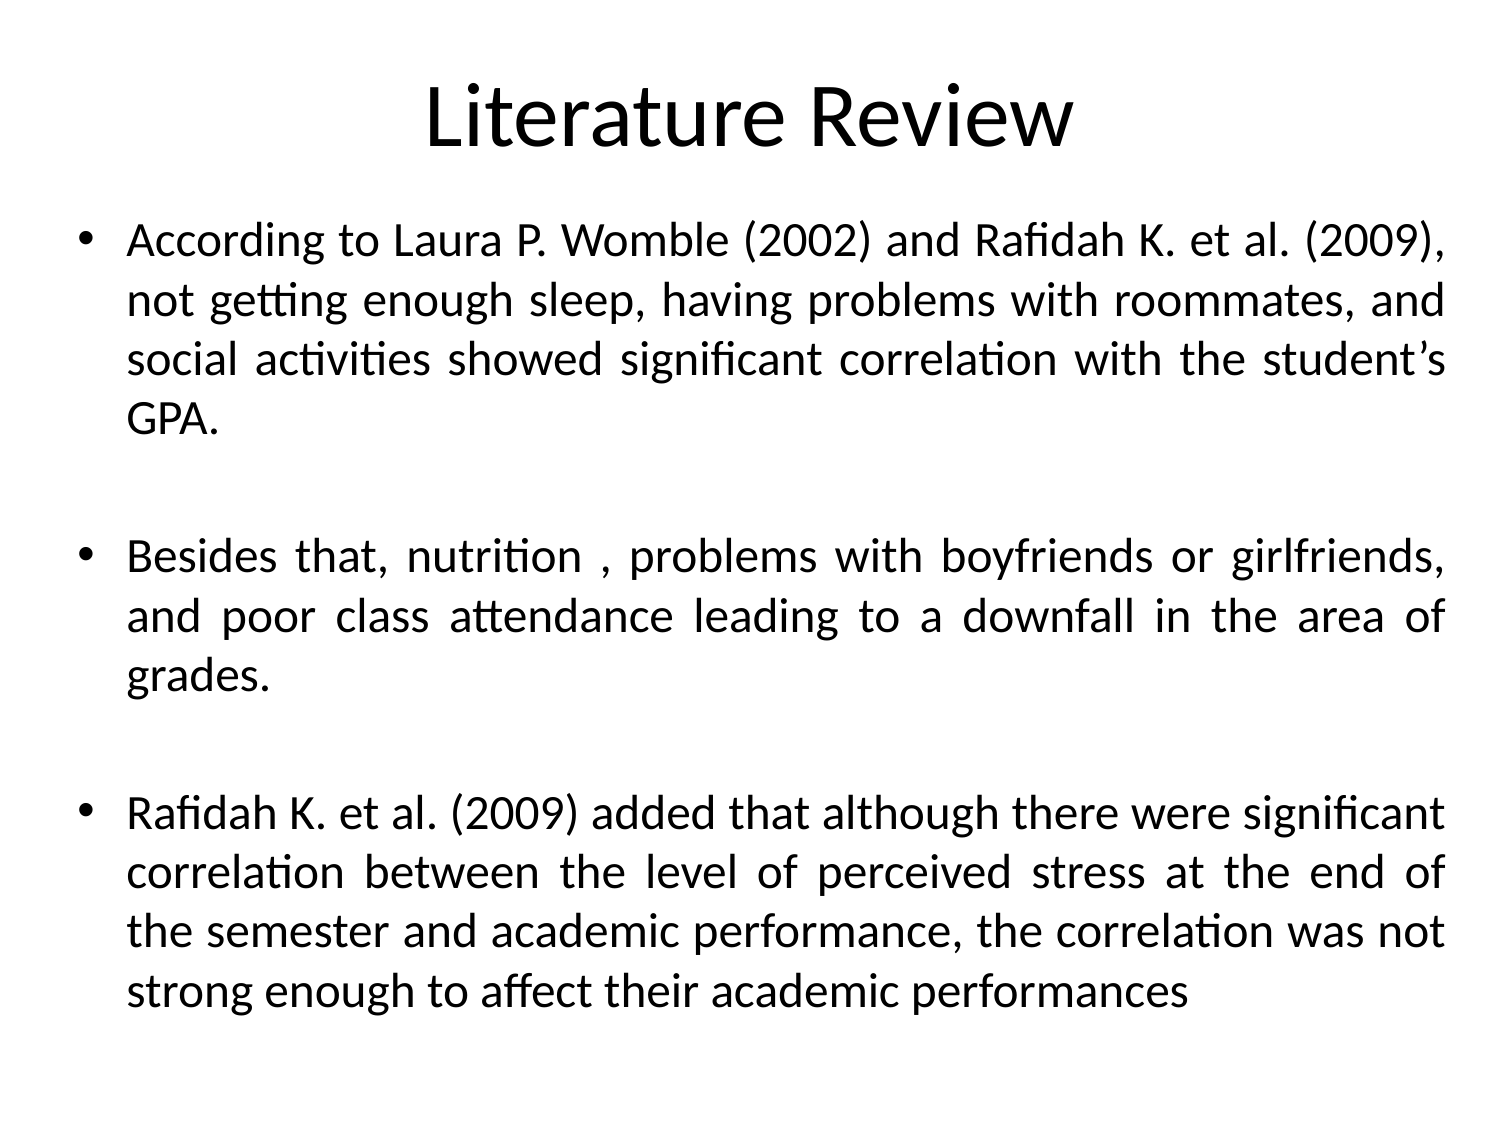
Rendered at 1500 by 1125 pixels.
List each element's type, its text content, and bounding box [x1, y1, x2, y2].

list According to Laura P. Womble (2002) and Rafidah K. et al. (2009), not getting enough sleep, having problems with roommates, and social activities showed significant correlation with the student’s GPA. Besides that, nutrition , problems with boyfriends or girlfriends, and poor class attendance leading to a downfall in the area of grades. Rafidah K. et al. (2009) added that although there were significant correlation between the level of perceived stress at the end of the semester and academic performance, the correlation was not strong enough to affect their academic performances [62, 200, 1463, 1063]
title Literature Review [75, 37, 1425, 183]
